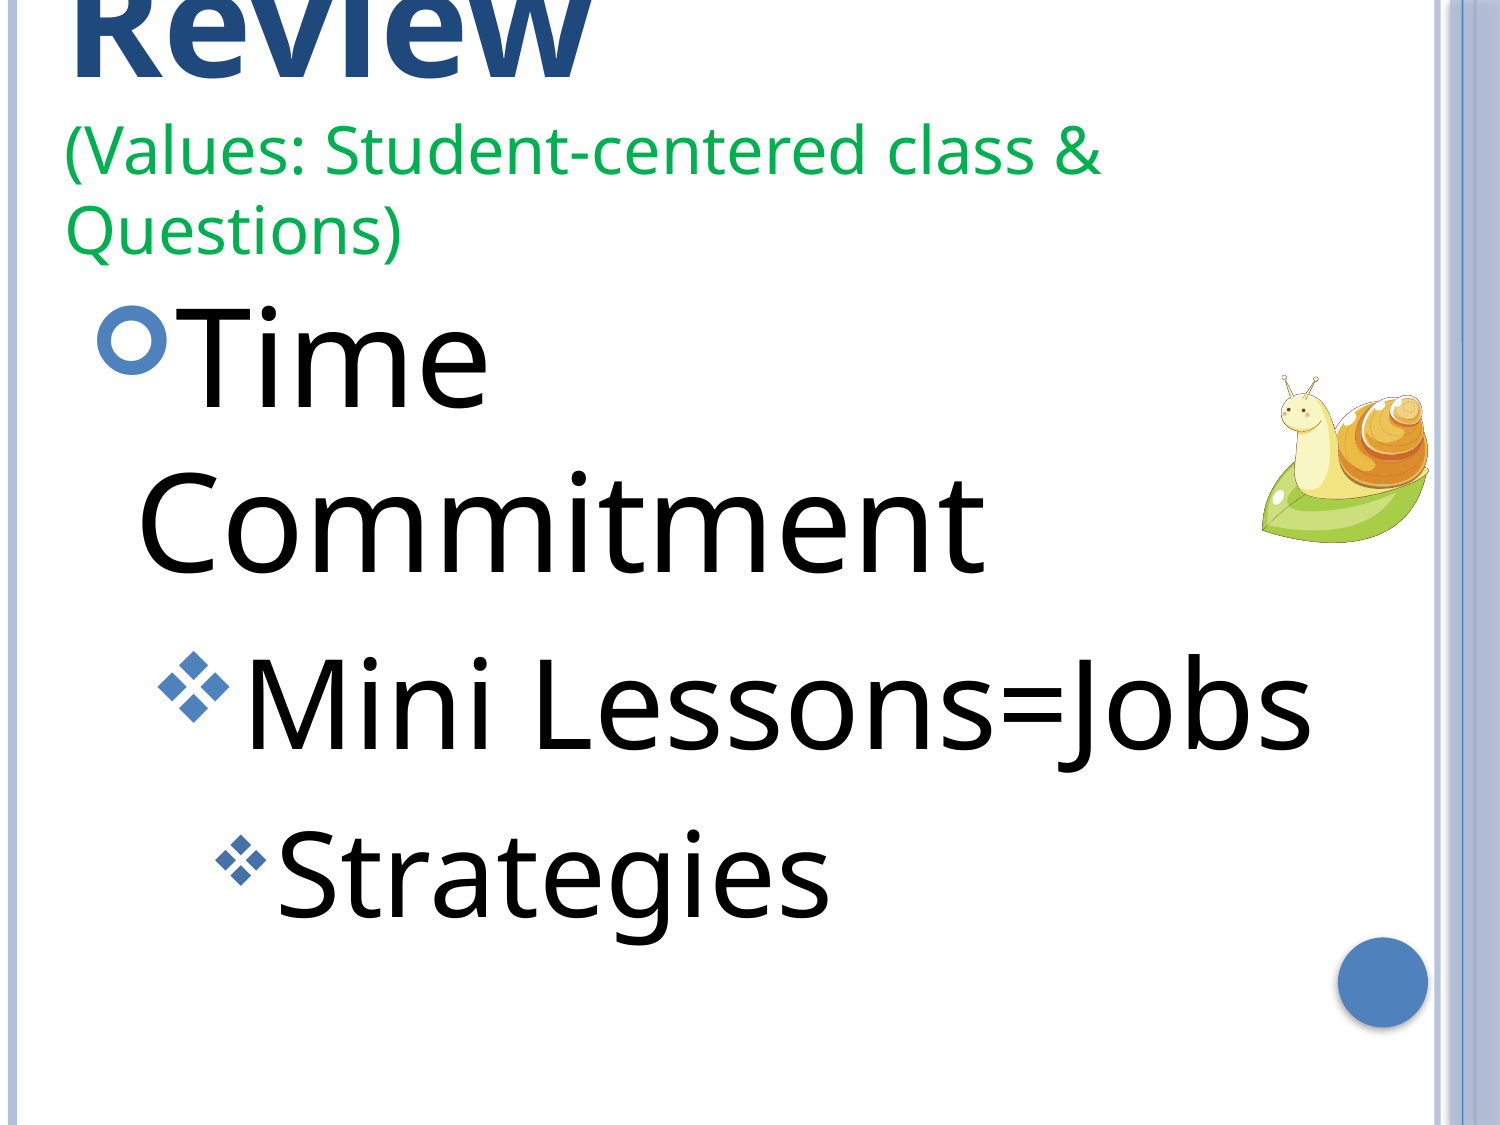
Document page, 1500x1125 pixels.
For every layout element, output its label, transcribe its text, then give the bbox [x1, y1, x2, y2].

list Time Commitment Mini Lessons=Jobs Strategies [75, 262, 1375, 1062]
title Expert Peer Review (Values: Student-centered class & Questions) [50, 87, 1400, 275]
picture [1261, 374, 1430, 544]
